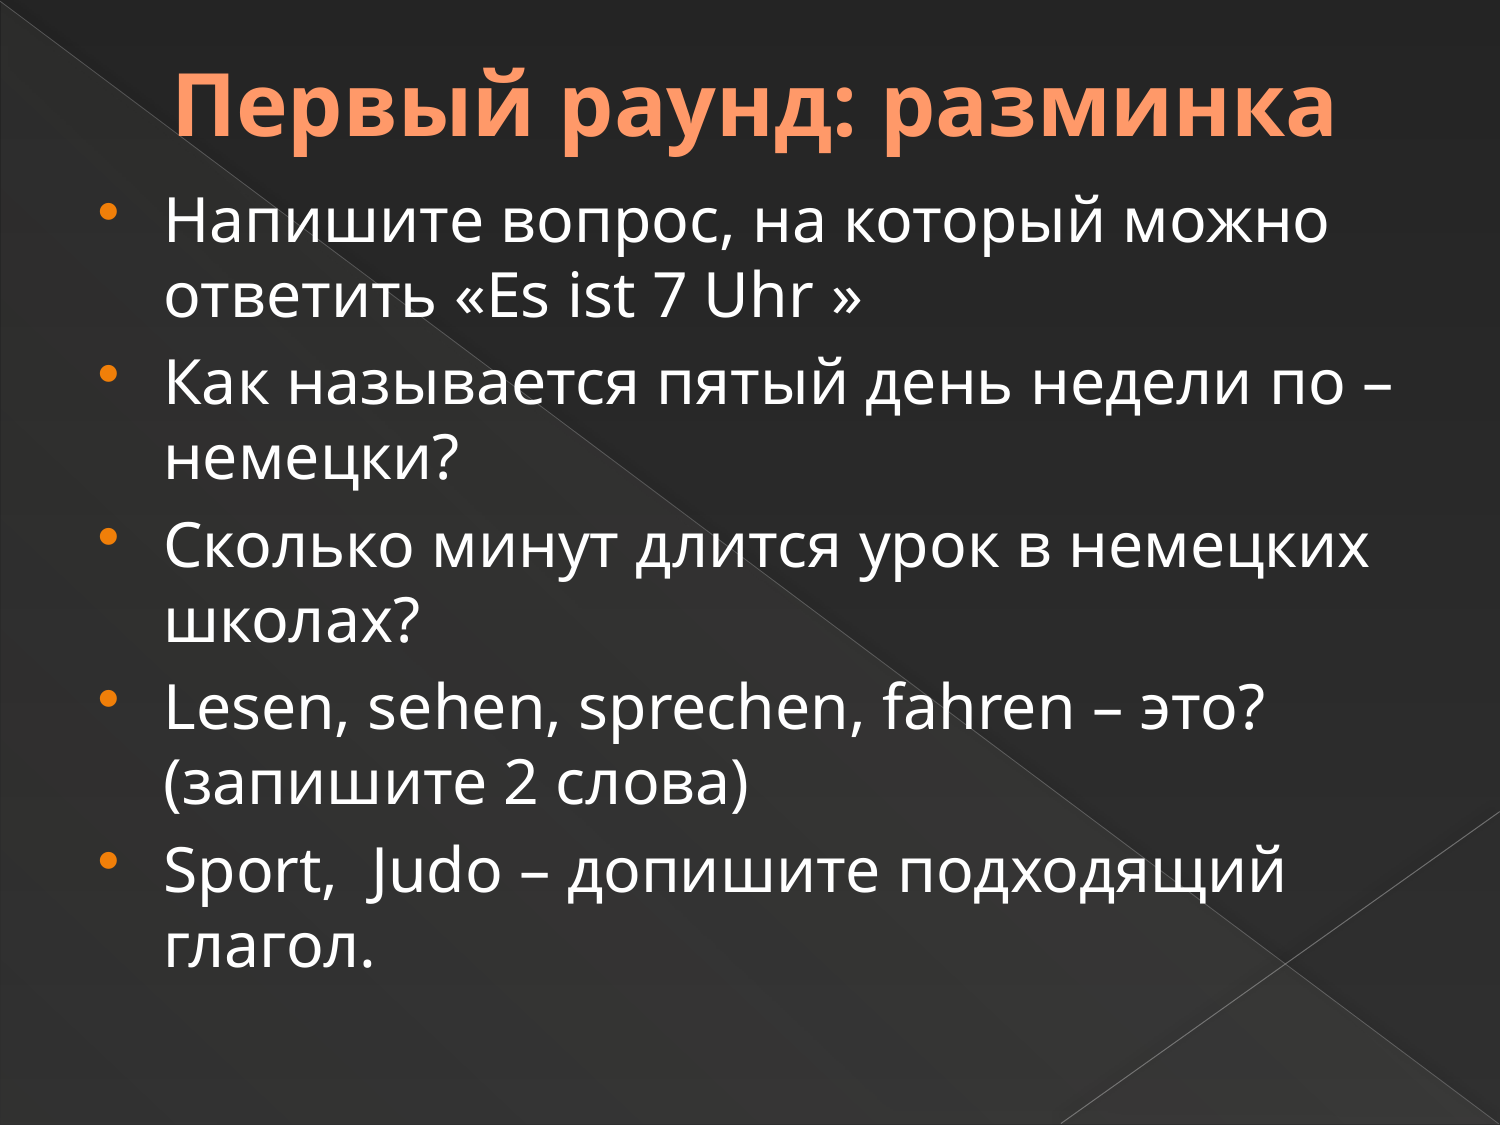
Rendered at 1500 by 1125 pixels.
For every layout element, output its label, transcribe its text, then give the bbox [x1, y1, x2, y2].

list Напишите вопрос, на который можно ответить «Es ist 7 Uhr » Как называется пятый день недели по – немецки? Сколько минут длится урок в немецких школах? Lesen, sehen, sprechen, fahren – это? (запишите 2 слова) Sport, Judo – допишите подходящий глагол. [75, 172, 1425, 1059]
title Первый раунд: разминка [76, 19, 1427, 184]
